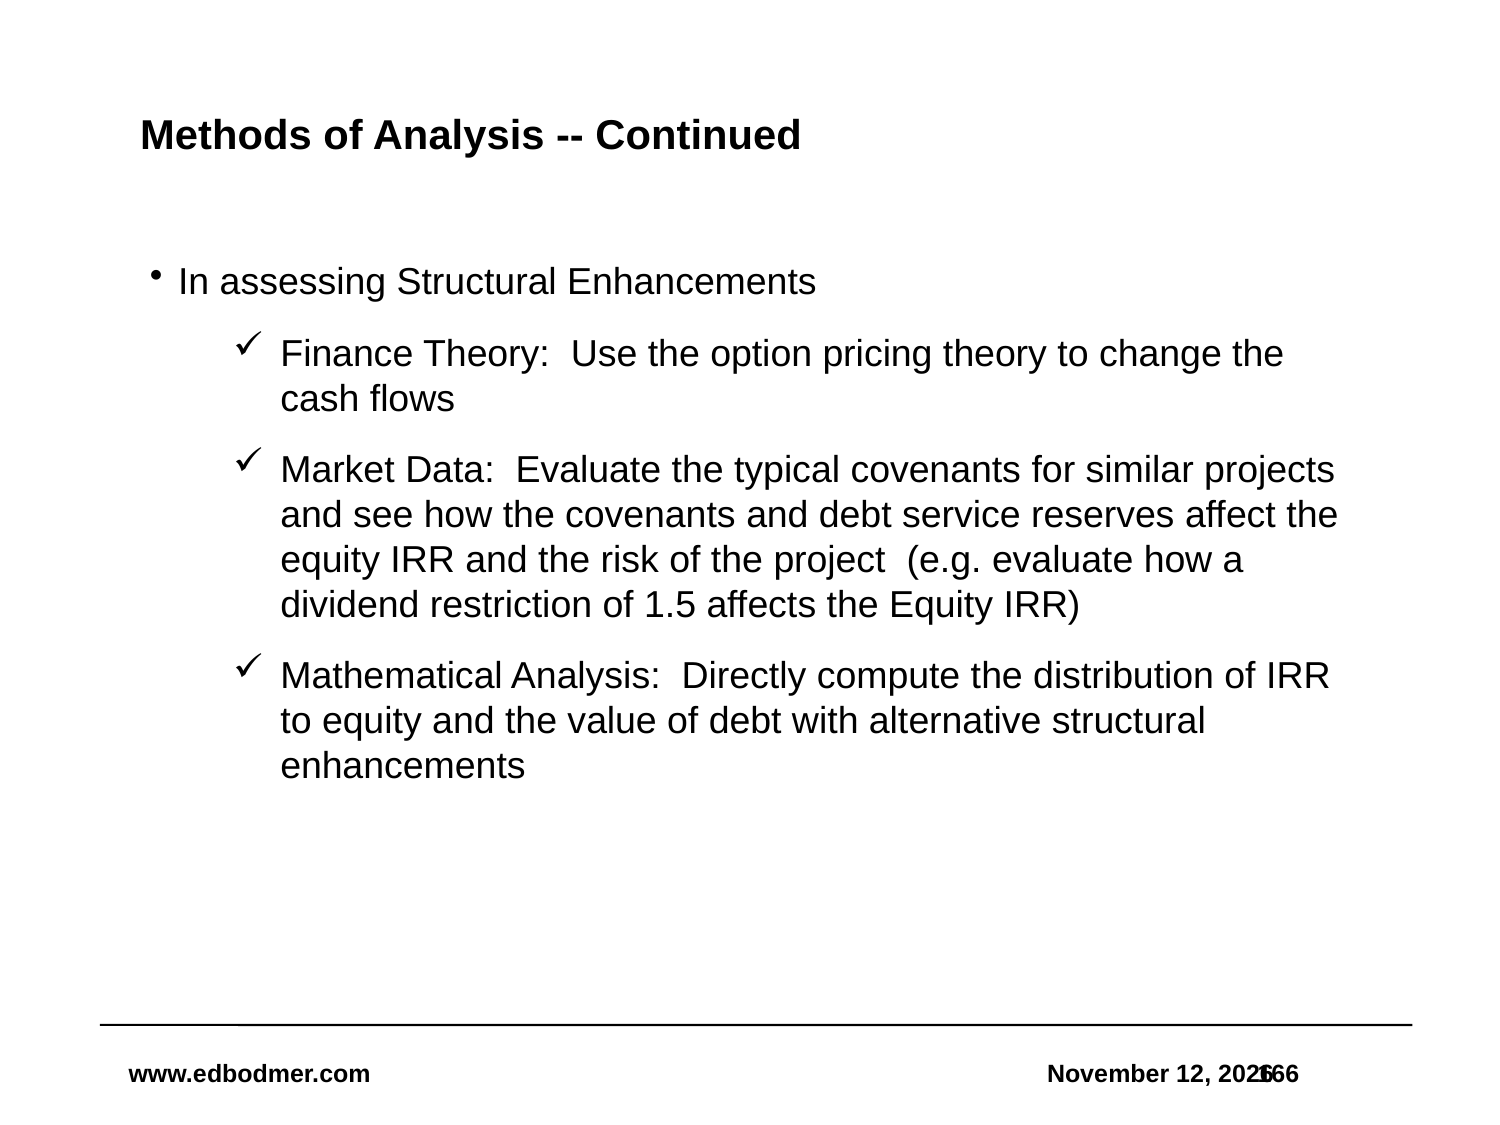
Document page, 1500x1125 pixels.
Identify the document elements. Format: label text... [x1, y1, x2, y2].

title Methods of Analysis -- Continued [124, 99, 1288, 226]
list In assessing Structural Enhancements Finance Theory: Use the option pricing theory to change the cash flows Market Data: Evaluate the typical covenants for similar projects and see how the covenants and debt service reserves affect the equity IRR and the risk of the project (e.g. evaluate how a dividend restriction of 1.5 affects the Equity IRR) Mathematical Analysis: Directly compute the distribution of IRR to equity and the value of debt with alternative structural enhancements [124, 249, 1376, 1001]
